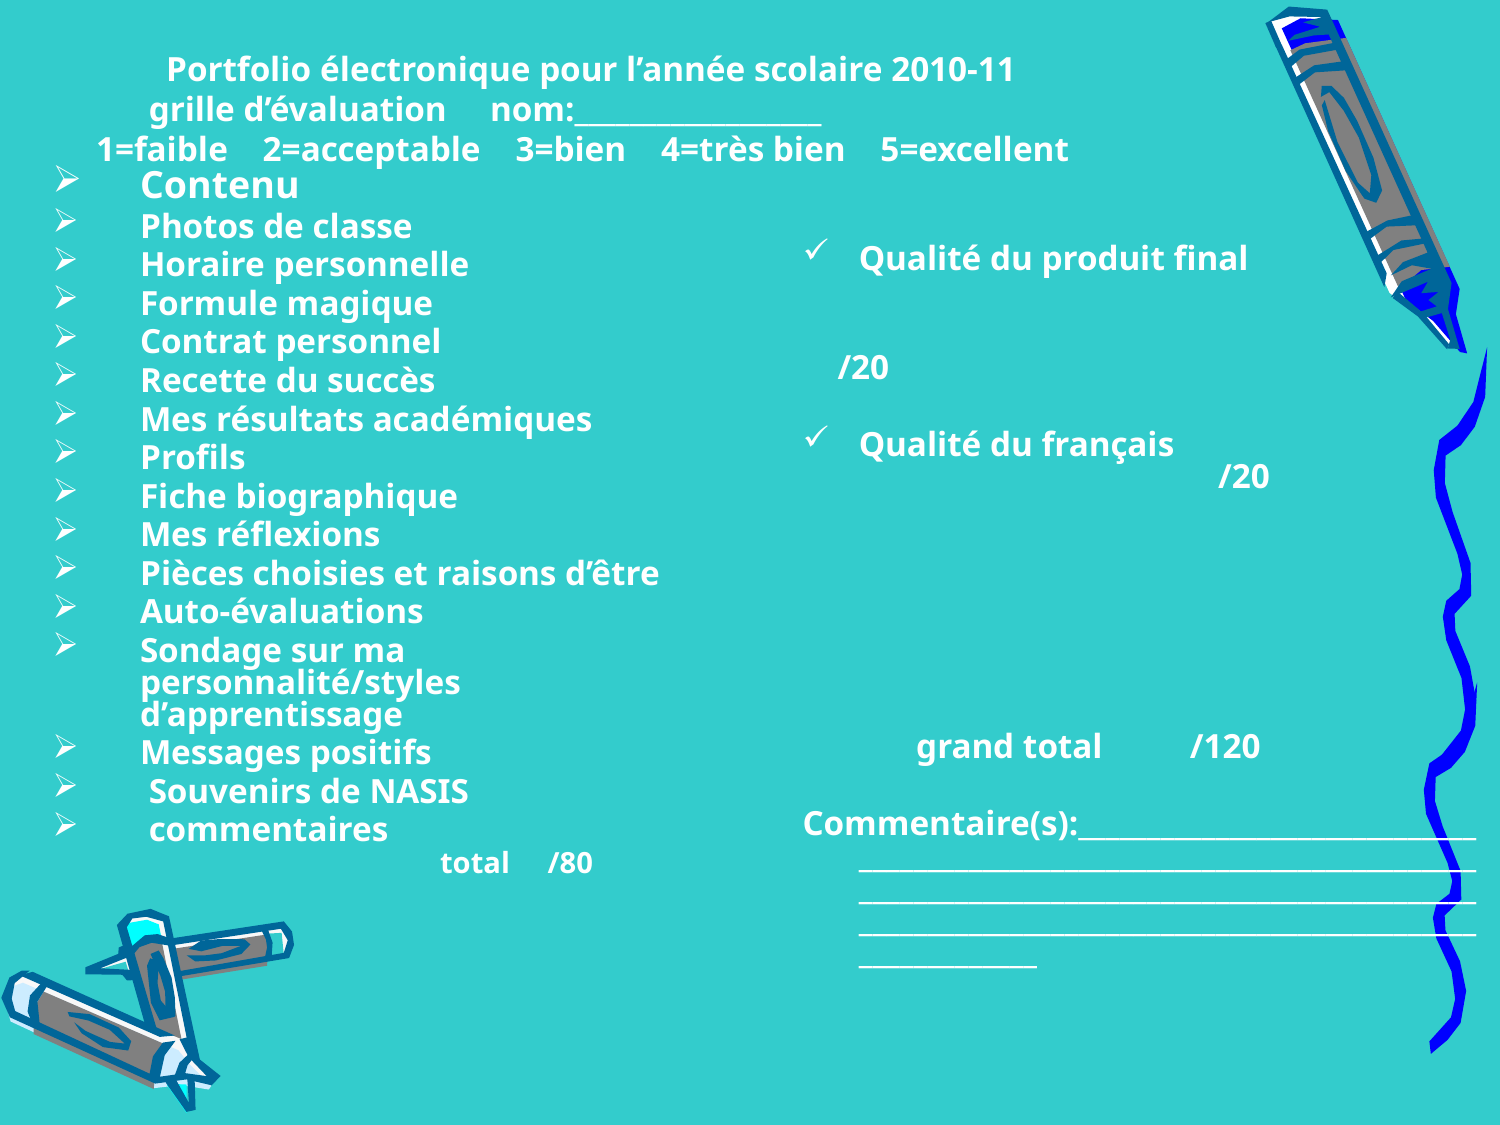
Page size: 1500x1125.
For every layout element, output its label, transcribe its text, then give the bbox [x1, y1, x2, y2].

list Contenu Photos de classe Horaire personnelle Formule magique Contrat personnel Recette du succès Mes résultats académiques Profils Fiche biographique Mes réflexions Pièces choisies et raisons d’être Auto-évaluations Sondage sur ma personnalité/styles d’apprentissage Messages positifs Souvenirs de NASIS commentaires total /80 [37, 162, 738, 1125]
title Portfolio électronique pour l’année scolaire 2010-11 grille d’évaluation nom:__________________ 1=faible 2=acceptable 3=bien 4=très bien 5=excellent [37, 24, 1500, 276]
list Qualité du produit final /20 Qualité du français /20 grand total /120 Commentaire(s):_________________________________________________________________________________________________________________________________________________________________________________ [787, 237, 1500, 1088]
